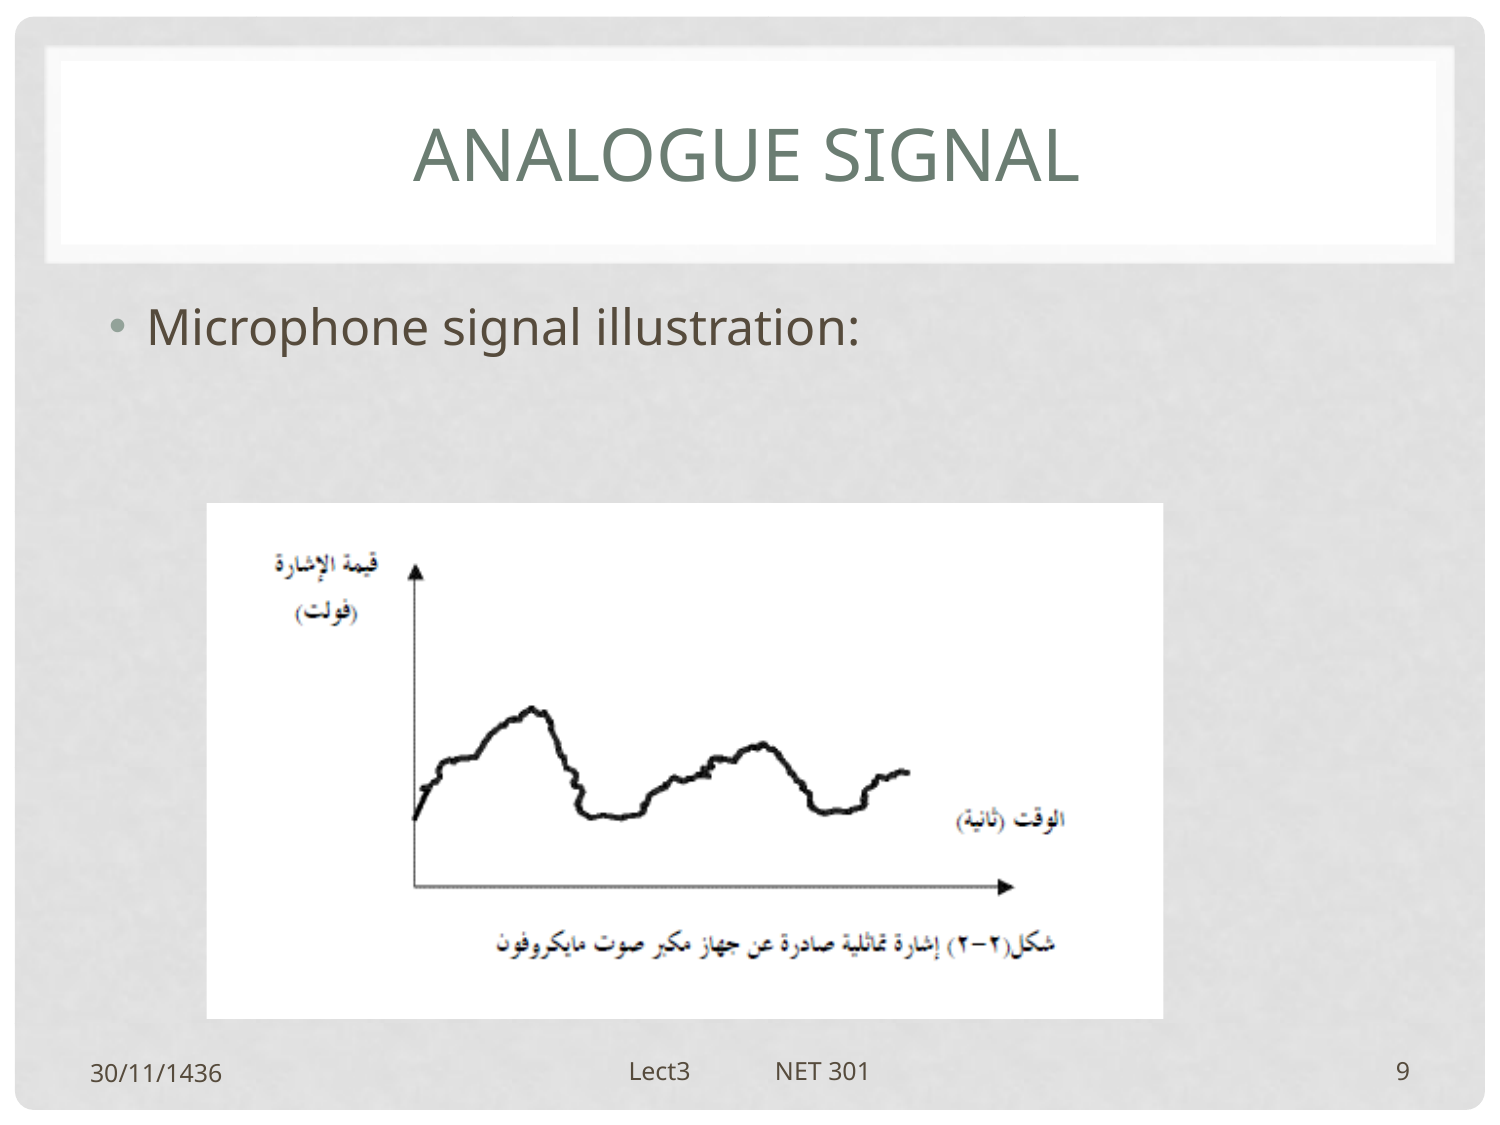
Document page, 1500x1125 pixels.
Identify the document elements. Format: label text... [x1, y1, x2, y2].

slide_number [75, 1042, 425, 1103]
picture [206, 503, 1164, 1019]
list Microphone signal illustration: [75, 287, 1425, 1005]
footer Lect3 NET 301 [512, 1042, 988, 1103]
slide_number 9 [1074, 1042, 1425, 1103]
title Analogue signal [69, 66, 1425, 238]
